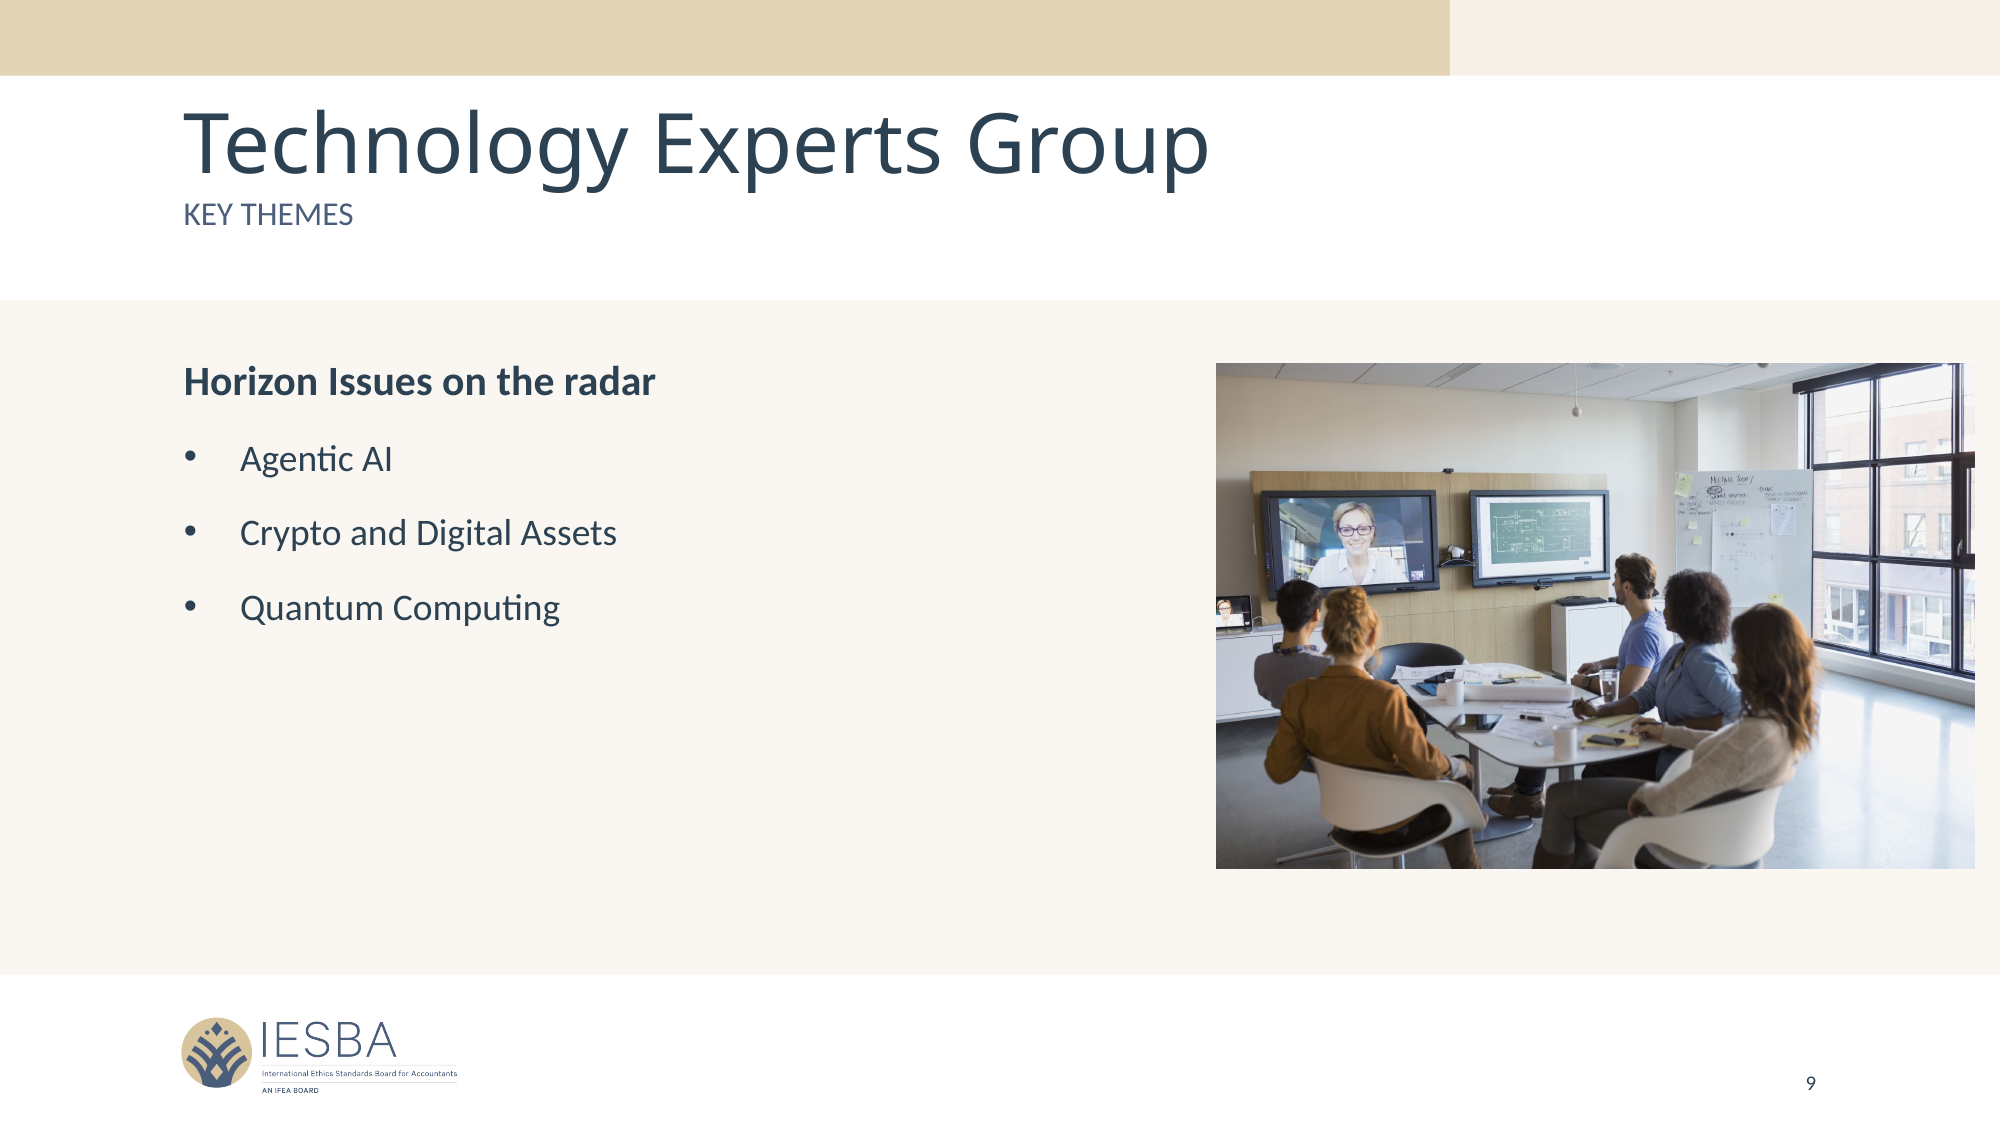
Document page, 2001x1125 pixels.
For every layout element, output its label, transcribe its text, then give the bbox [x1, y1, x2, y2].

picture [1215, 362, 1976, 870]
slide_number 9 [1760, 1039, 1832, 1125]
list Key themes [168, 189, 1832, 273]
list Horizon Issues on the radar Agentic AI Crypto and Digital Assets Quantum Computing [168, 336, 1186, 975]
picture [168, 1001, 475, 1111]
title Technology Experts Group [168, 93, 1832, 185]
